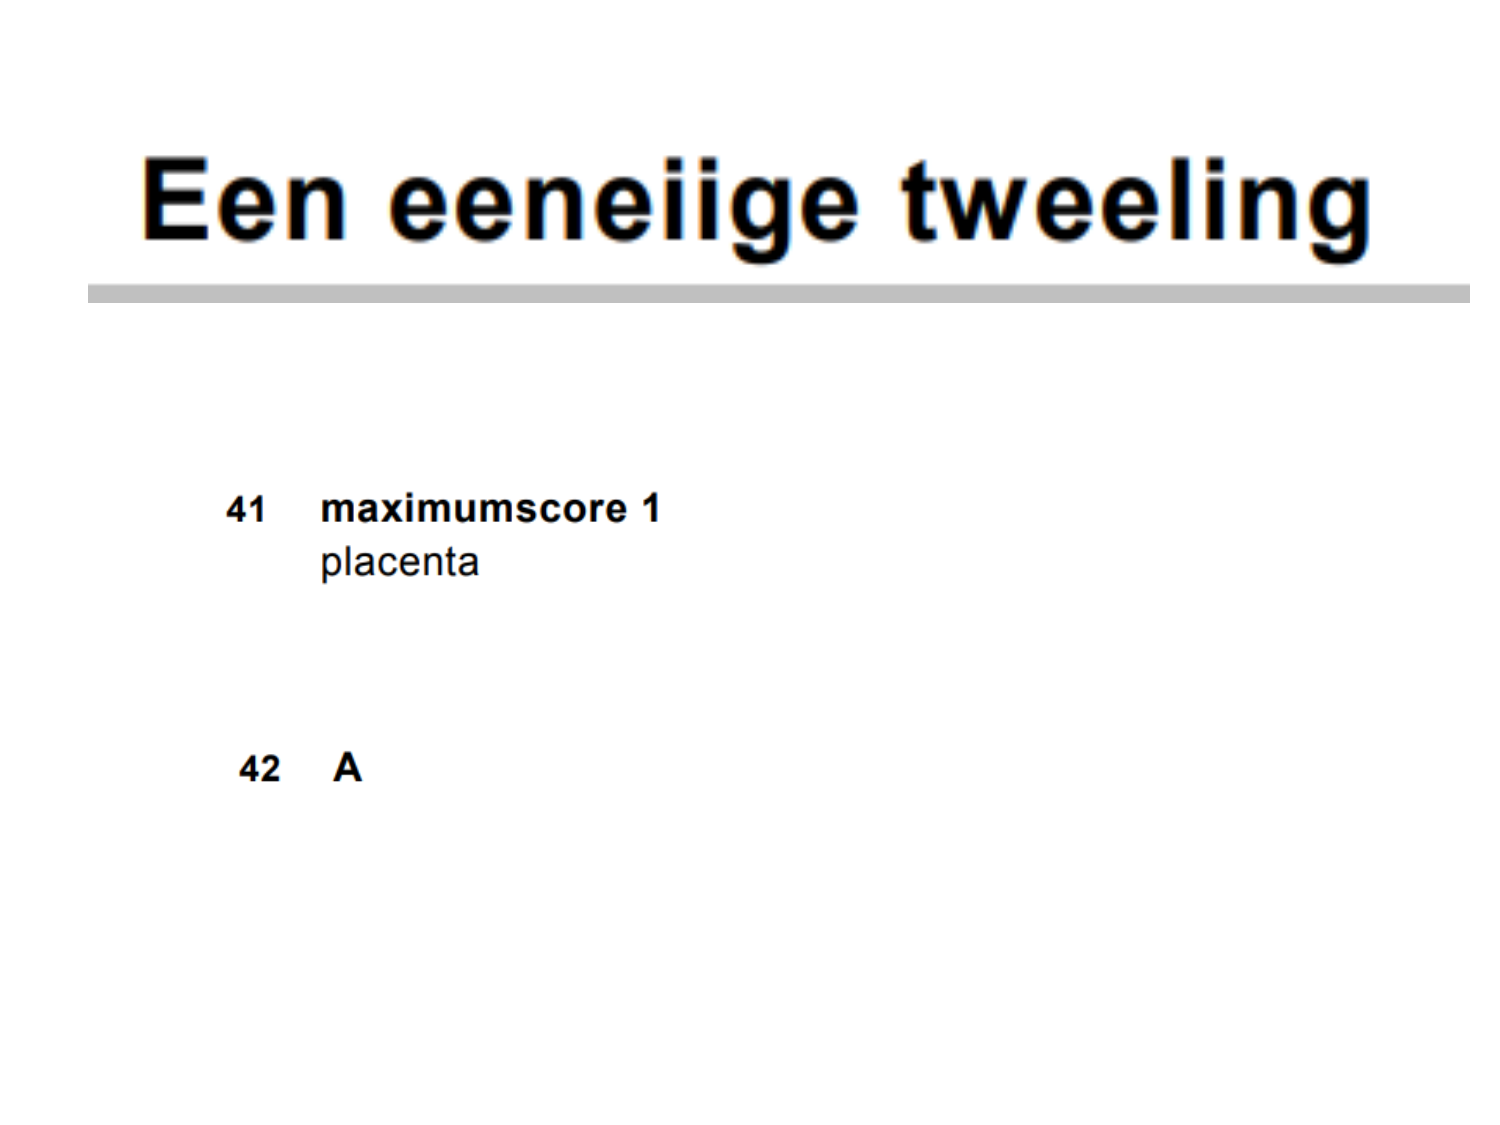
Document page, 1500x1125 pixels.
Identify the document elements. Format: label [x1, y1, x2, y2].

picture [88, 77, 1470, 303]
picture [218, 715, 465, 829]
picture [191, 455, 700, 599]
